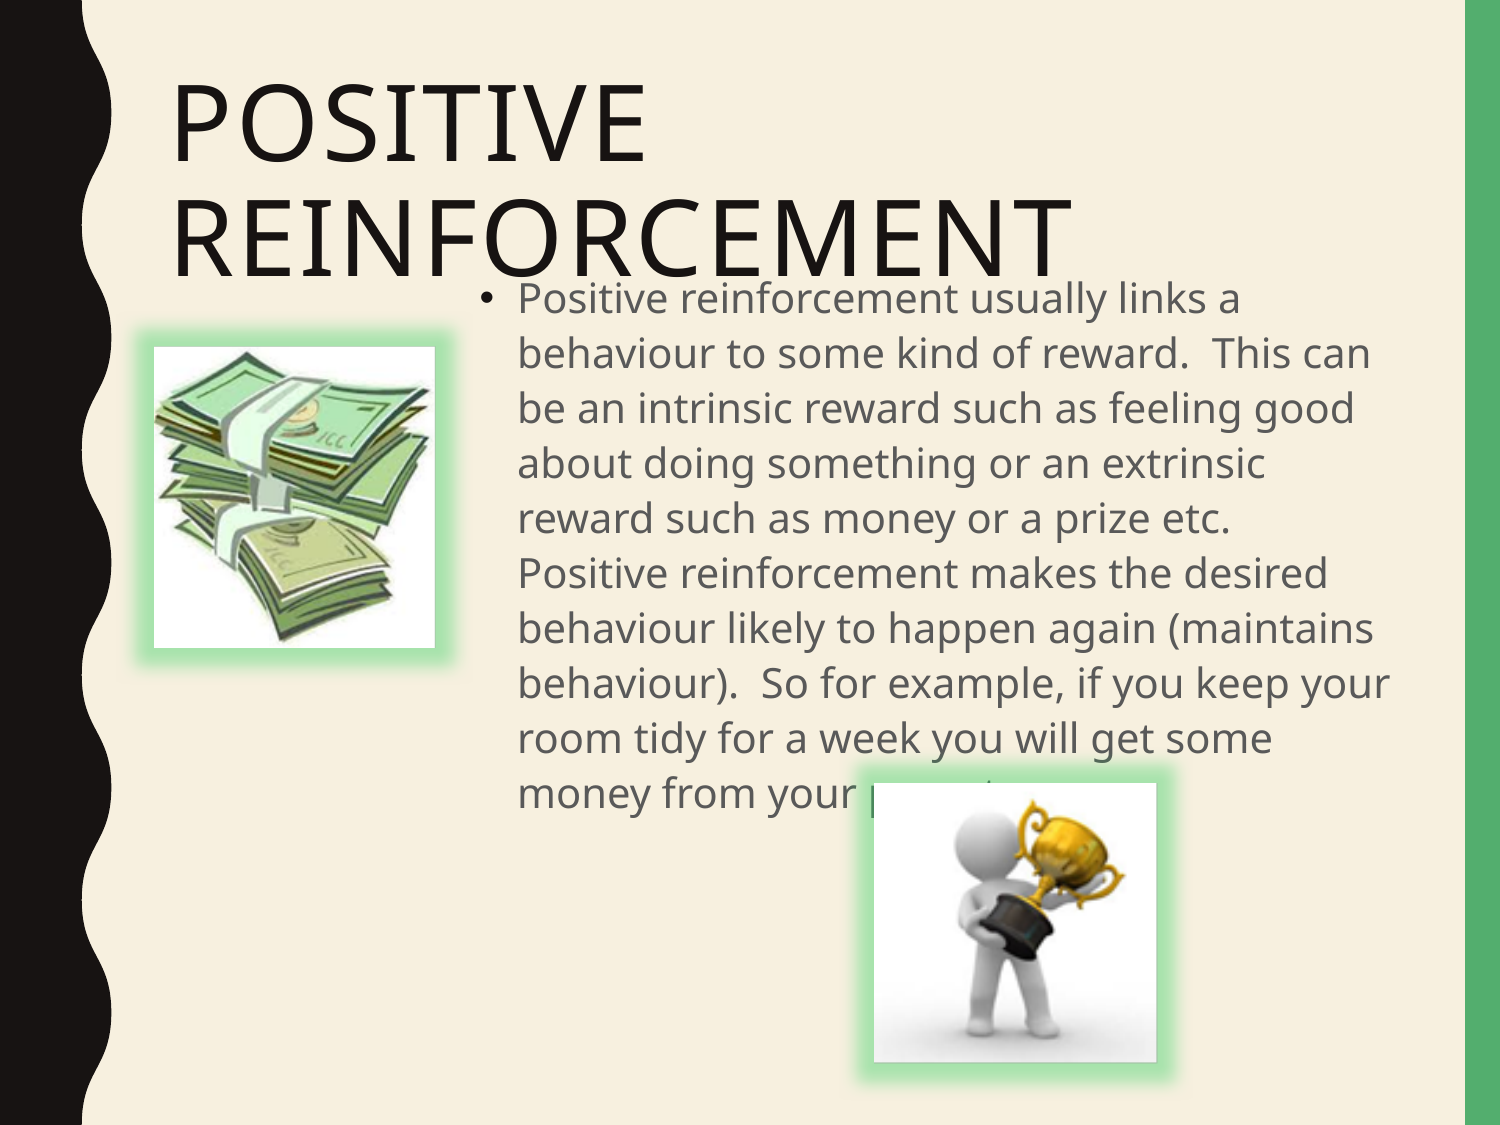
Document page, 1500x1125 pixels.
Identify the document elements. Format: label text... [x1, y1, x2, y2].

picture [874, 783, 1160, 1066]
title Positive reinforcement [154, 62, 1407, 308]
list Positive reinforcement usually links a behaviour to some kind of reward. This can be an intrinsic reward such as feeling good about doing something or an extrinsic reward such as money or a prize etc. Positive reinforcement makes the desired behaviour likely to happen again (maintains behaviour). So for example, if you keep your room tidy for a week you will get some money from your parents. [464, 259, 1407, 850]
picture [153, 345, 437, 648]
